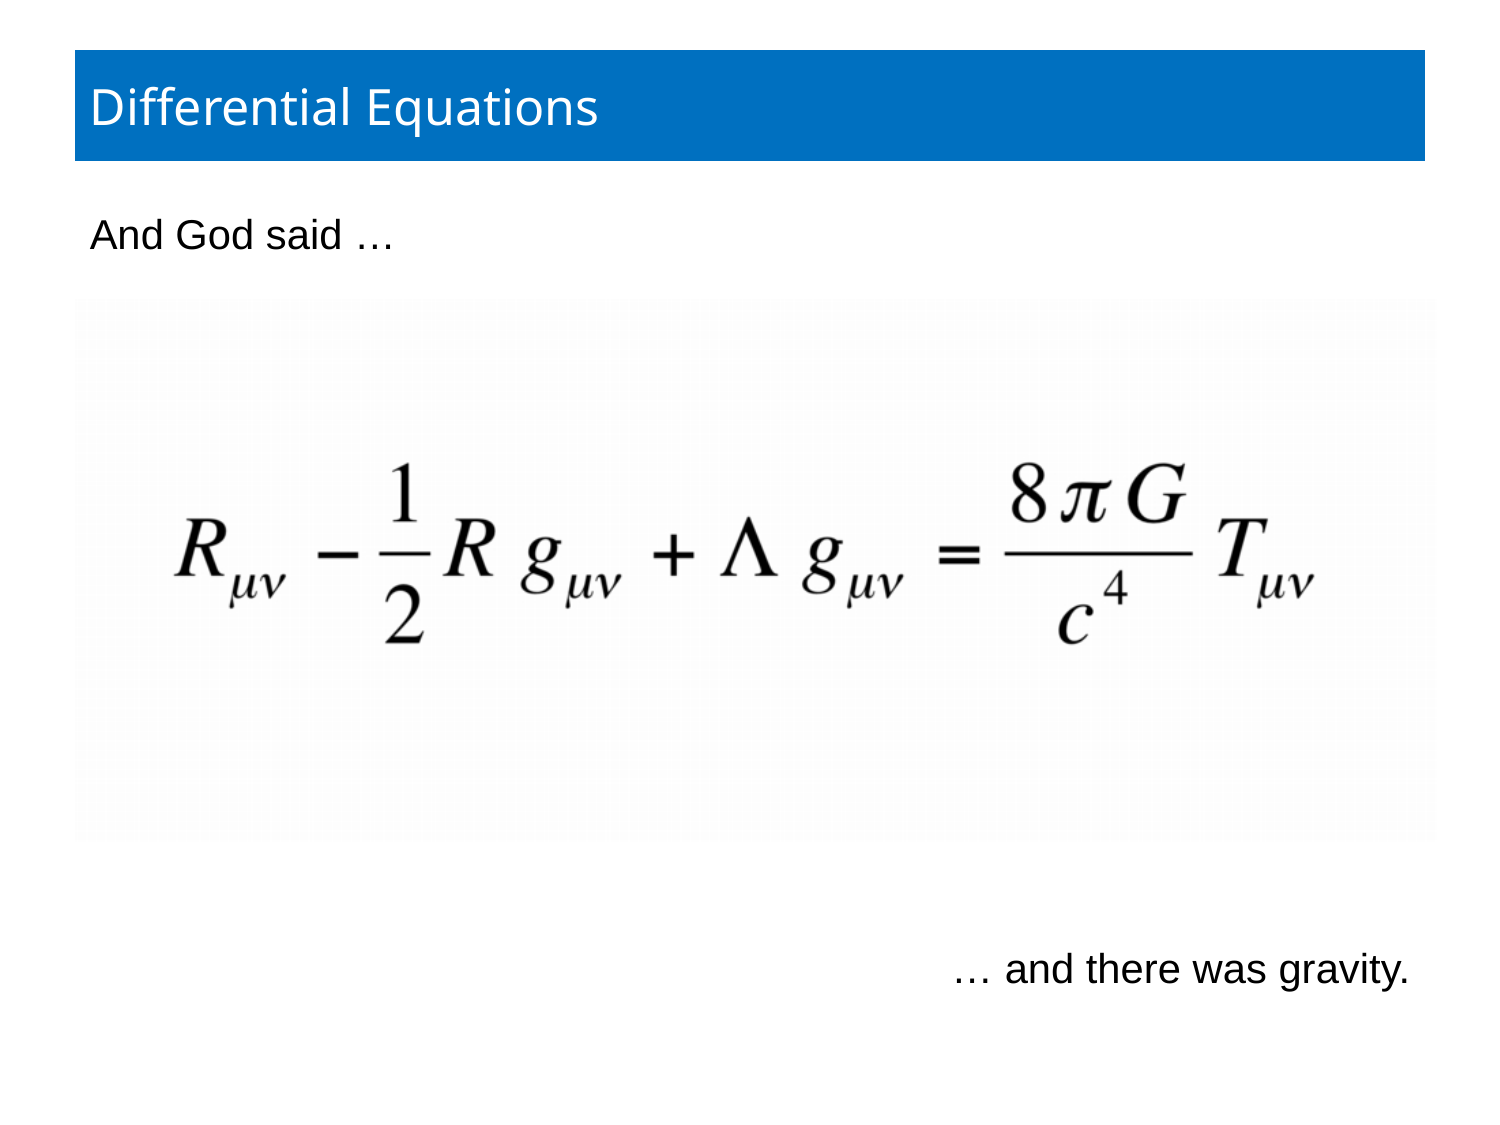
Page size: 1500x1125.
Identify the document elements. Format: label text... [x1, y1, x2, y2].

text_box And God said … [74, 200, 1425, 265]
title Differential Equations [75, 50, 1425, 161]
picture [74, 299, 1438, 843]
text_box … and there was gravity. [74, 934, 1425, 1000]
